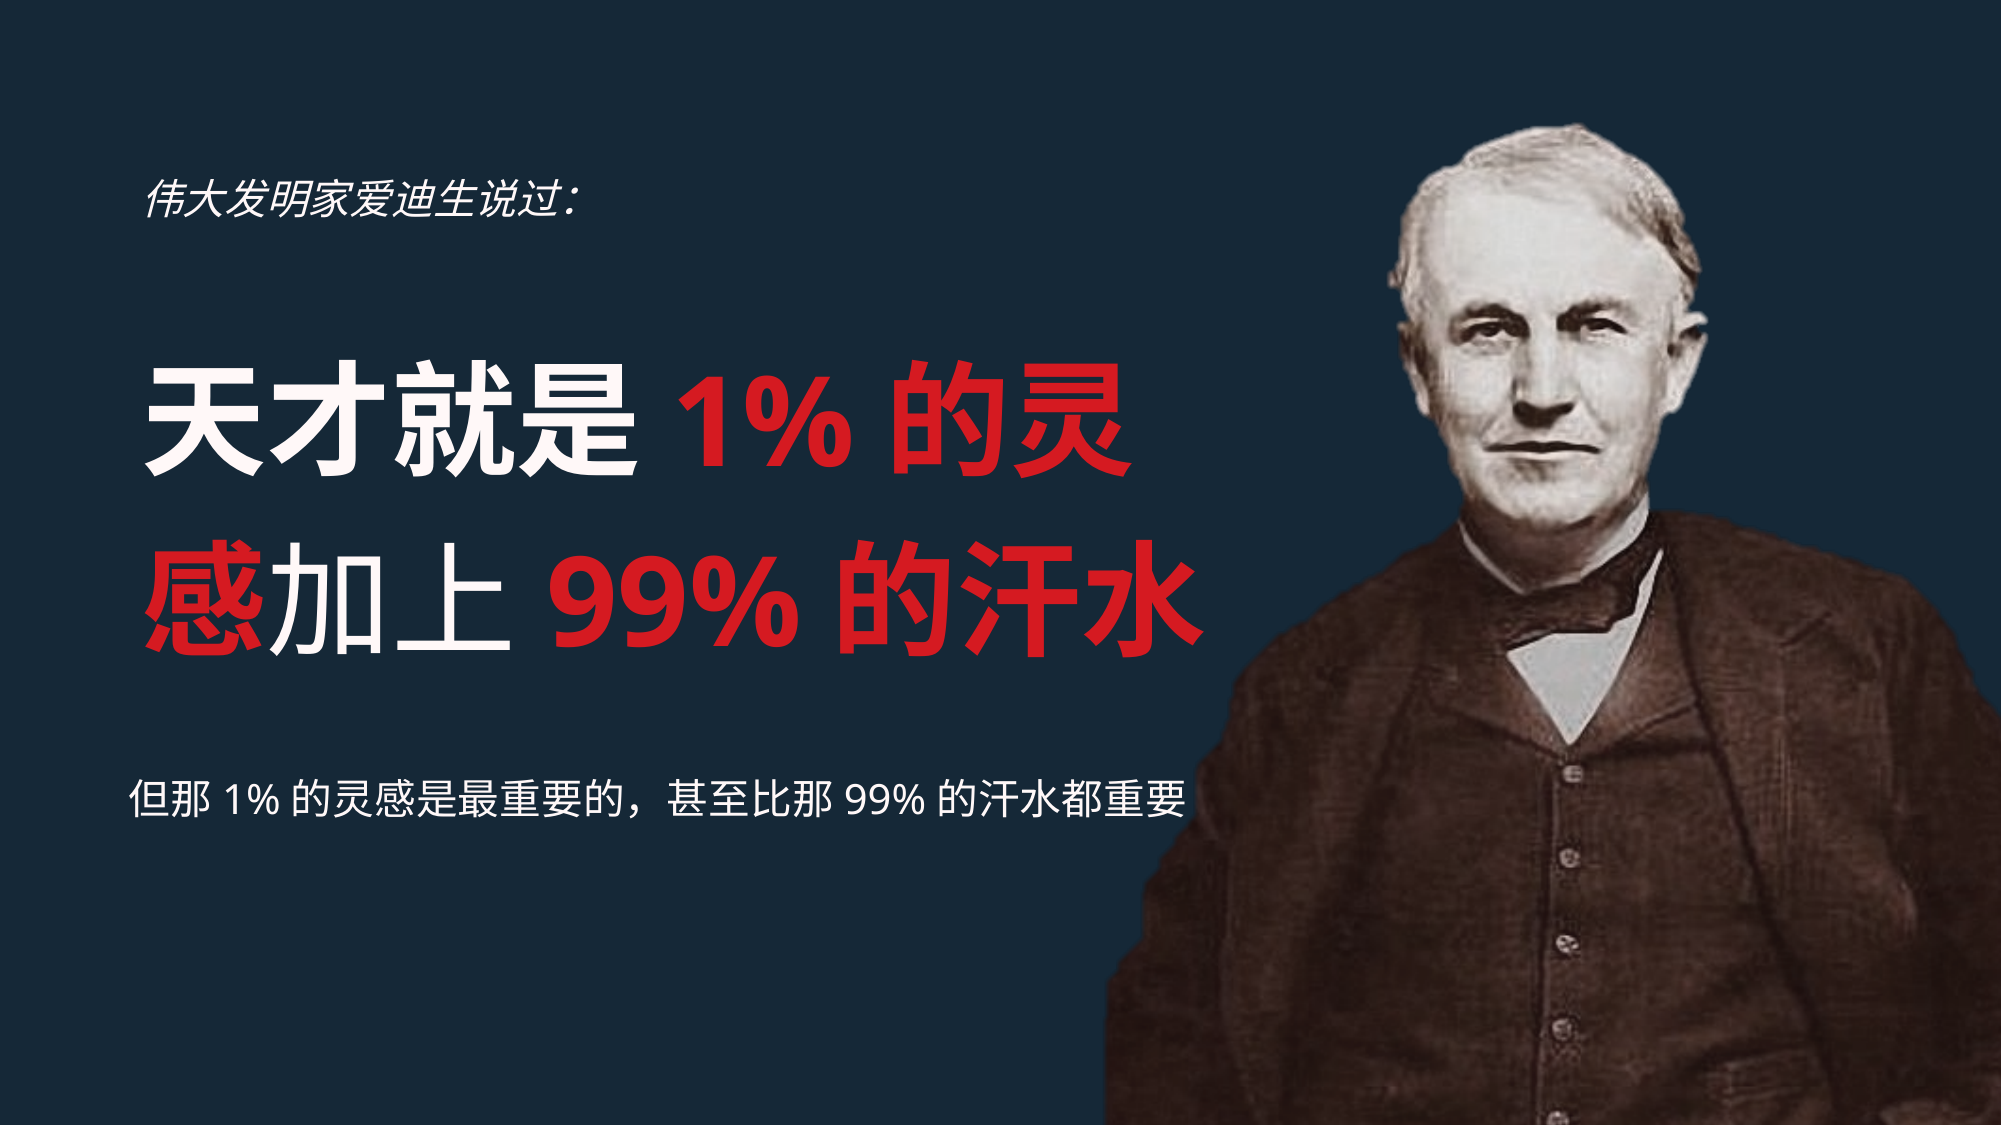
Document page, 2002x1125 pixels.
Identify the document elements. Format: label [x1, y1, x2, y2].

text_box [126, 165, 1261, 823]
picture [1071, 75, 2001, 1125]
